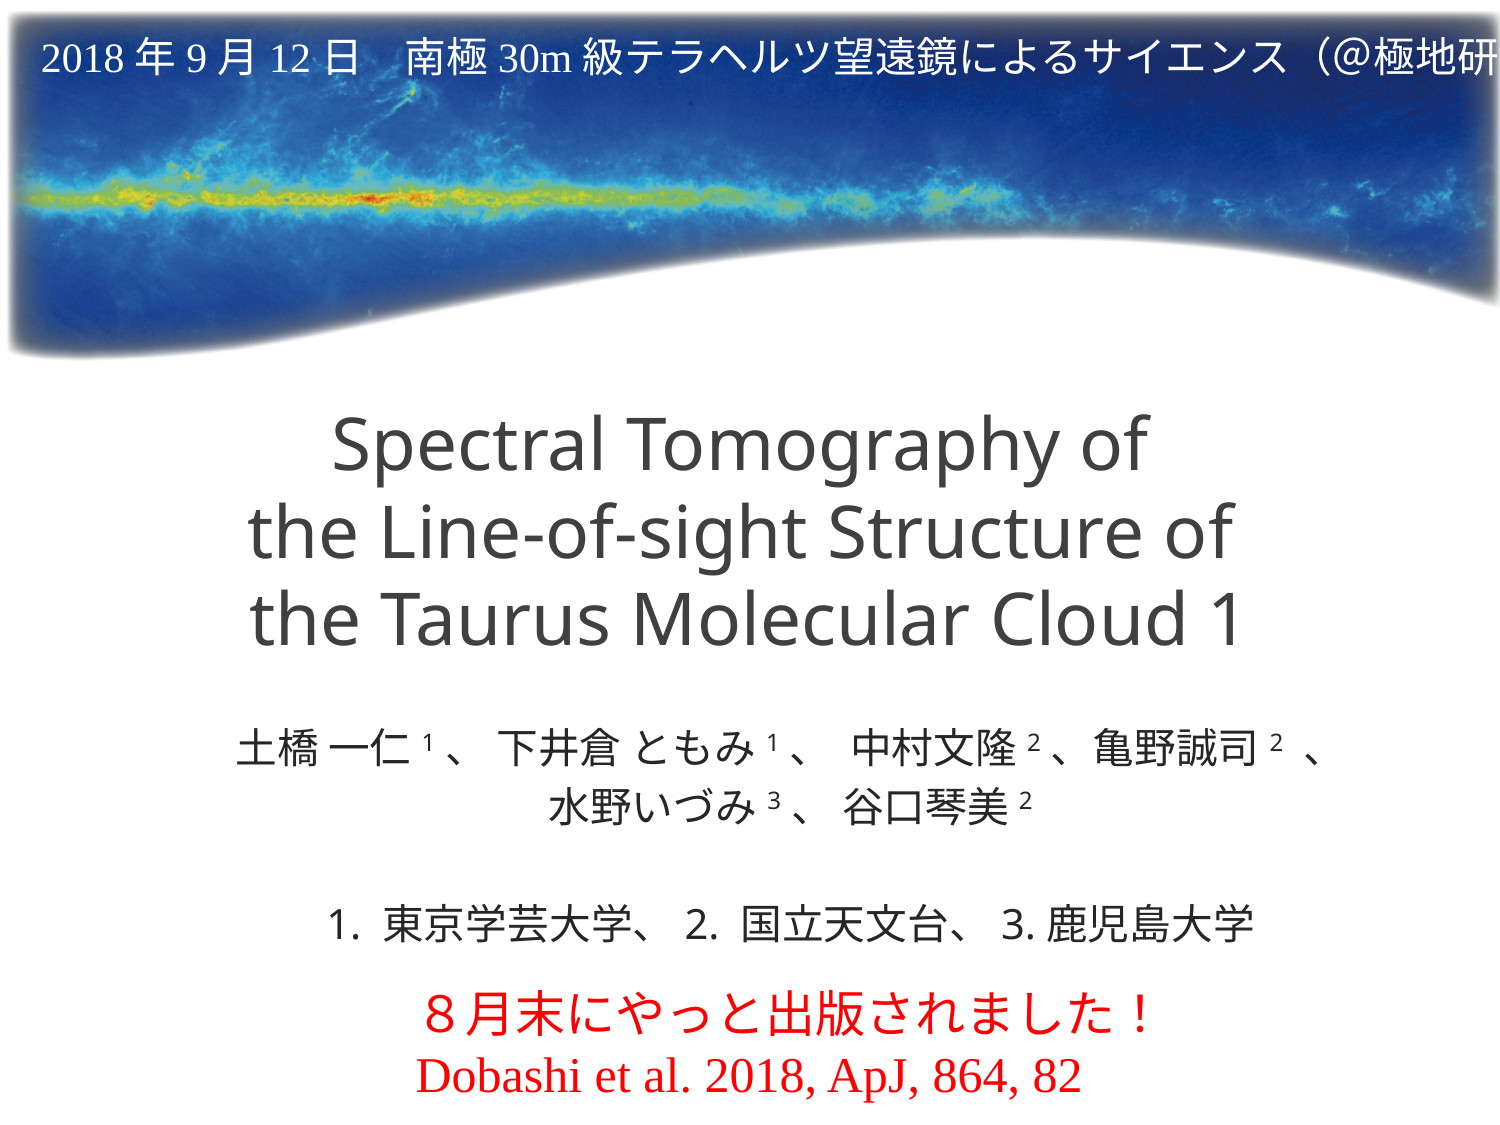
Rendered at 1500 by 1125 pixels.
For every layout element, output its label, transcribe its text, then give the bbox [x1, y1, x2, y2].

text_box 2018年9月12日 南極30m級テラヘルツ望遠鏡によるサイエンス（＠極地研） [25, 23, 1500, 89]
picture [0, 0, 1500, 1125]
title Spectral Tomography of the Line-of-sight Structure of the Taurus Molecular Cloud 1 [112, 435, 1388, 624]
text_box ８月末にやっと出版されました！ Dobashi et al. 2018, ApJ, 864, 82 [400, 975, 1181, 1125]
subtitle 土橋 一仁1、 下井倉 ともみ1、 中村文隆2、亀野誠司2 、 水野いづみ3、 谷口琴美2 1. 東京学芸大学、2. 国立天文台、3.鹿児島大学 [193, 714, 1388, 959]
